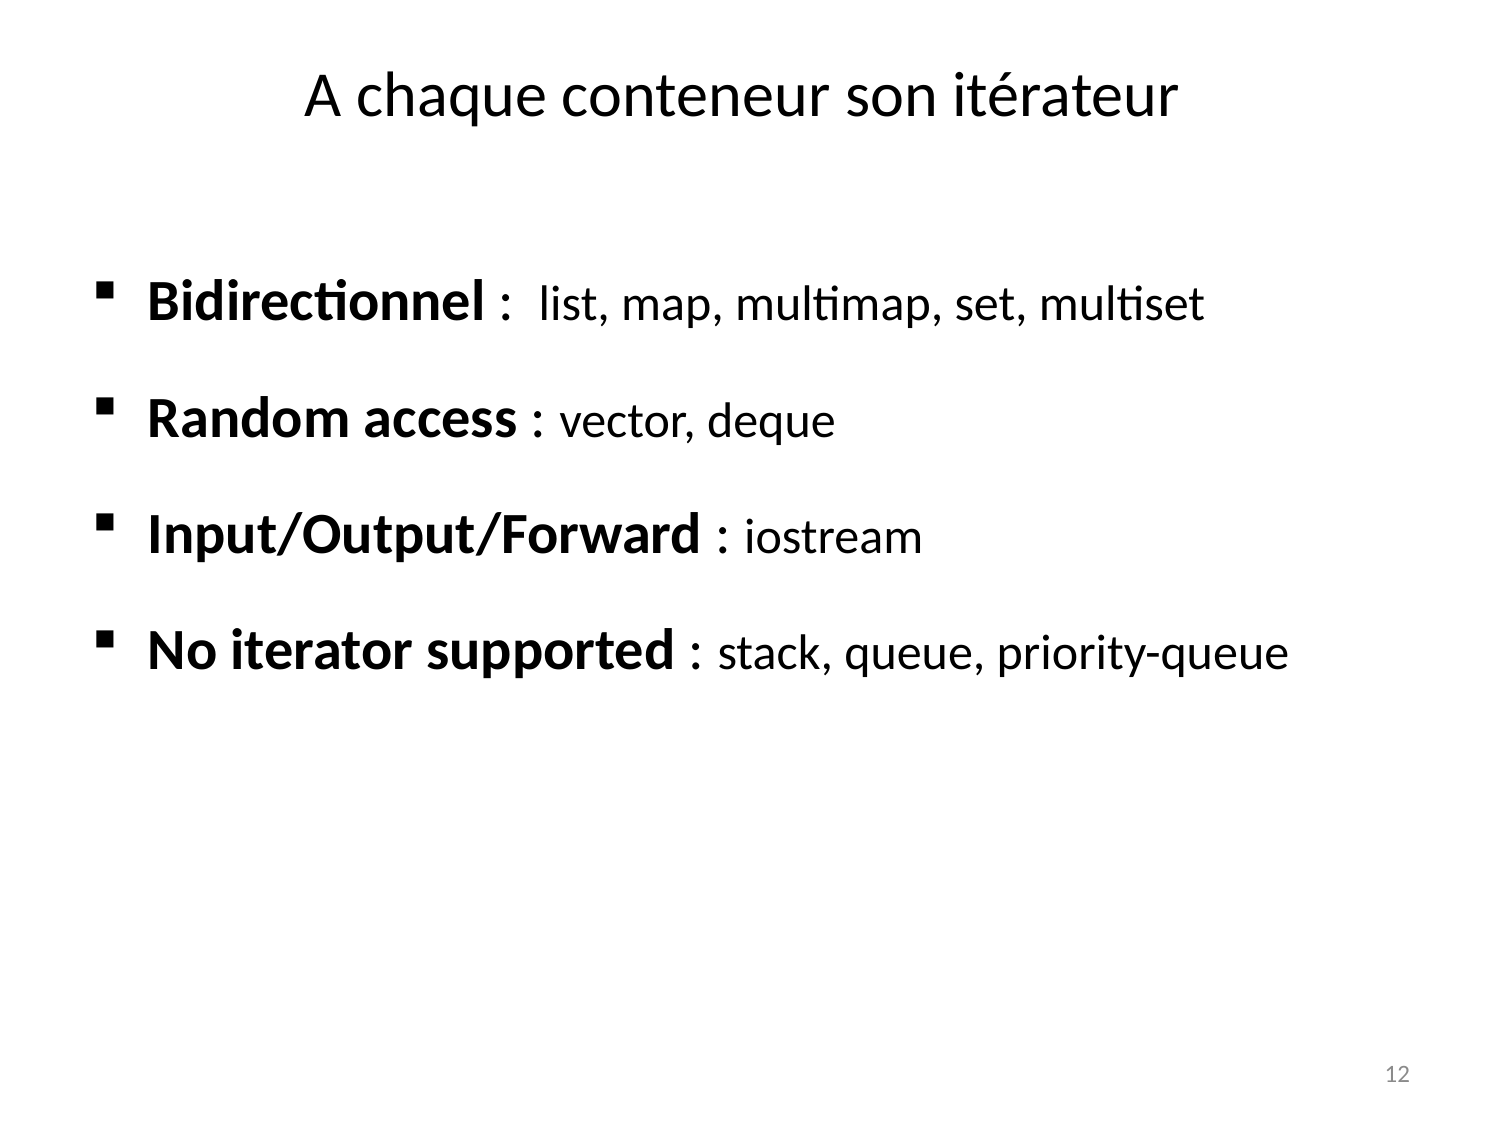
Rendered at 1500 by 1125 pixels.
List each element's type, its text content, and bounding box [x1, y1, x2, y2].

list Bidirectionnel : list, map, multimap, set, multiset Random access : vector, deque Input/Output/Forward : iostream No iterator supported : stack, queue, priority-queue [76, 219, 1483, 1071]
slide_number 12 [1074, 1042, 1425, 1103]
title A chaque conteneur son itérateur [75, 45, 1425, 138]
